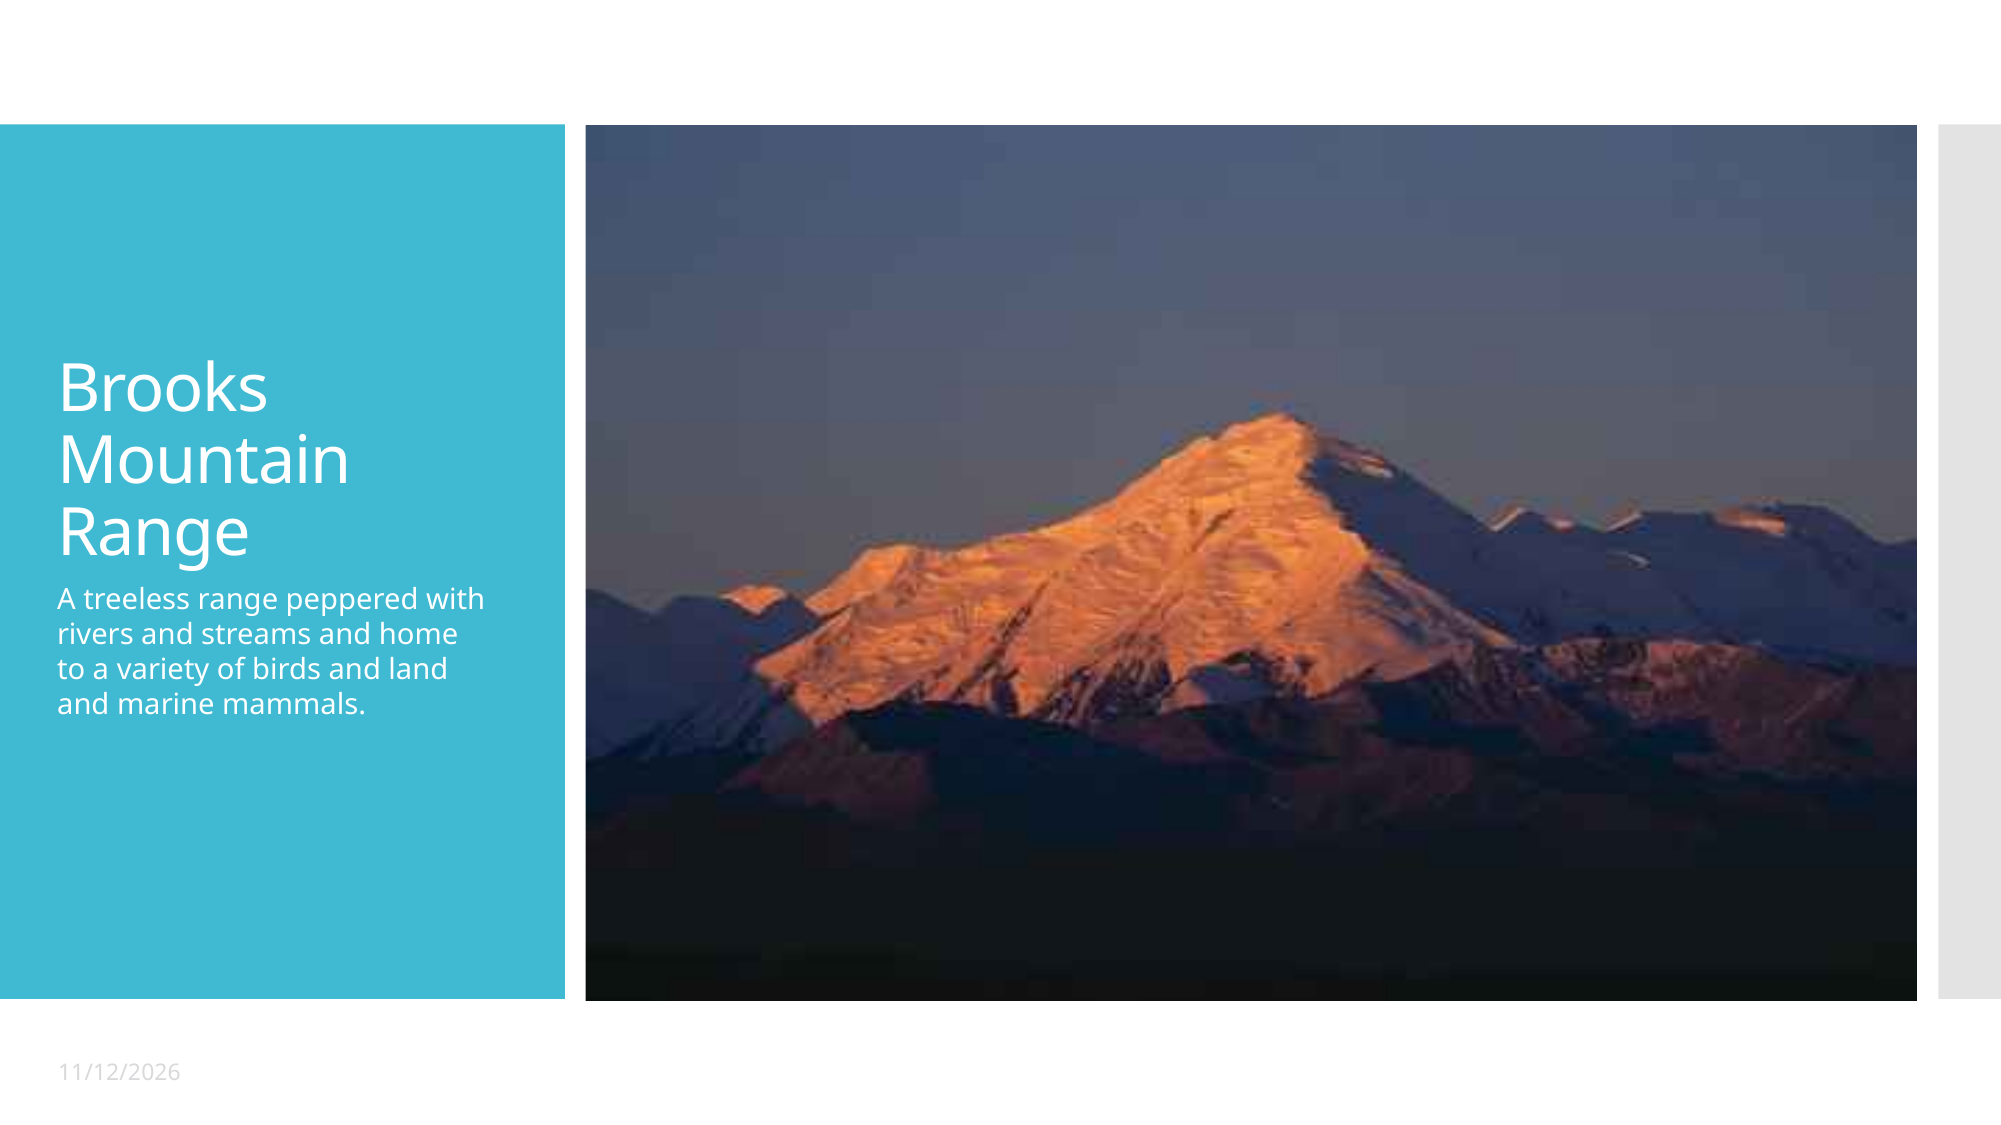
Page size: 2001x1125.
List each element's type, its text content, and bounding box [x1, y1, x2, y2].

picture [585, 125, 1918, 1001]
list A treeless range peppered with rivers and streams and home to a variety of birds and land and marine mammals. [41, 573, 507, 954]
title Brooks Mountain Range [41, 187, 507, 573]
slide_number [43, 1042, 493, 1103]
